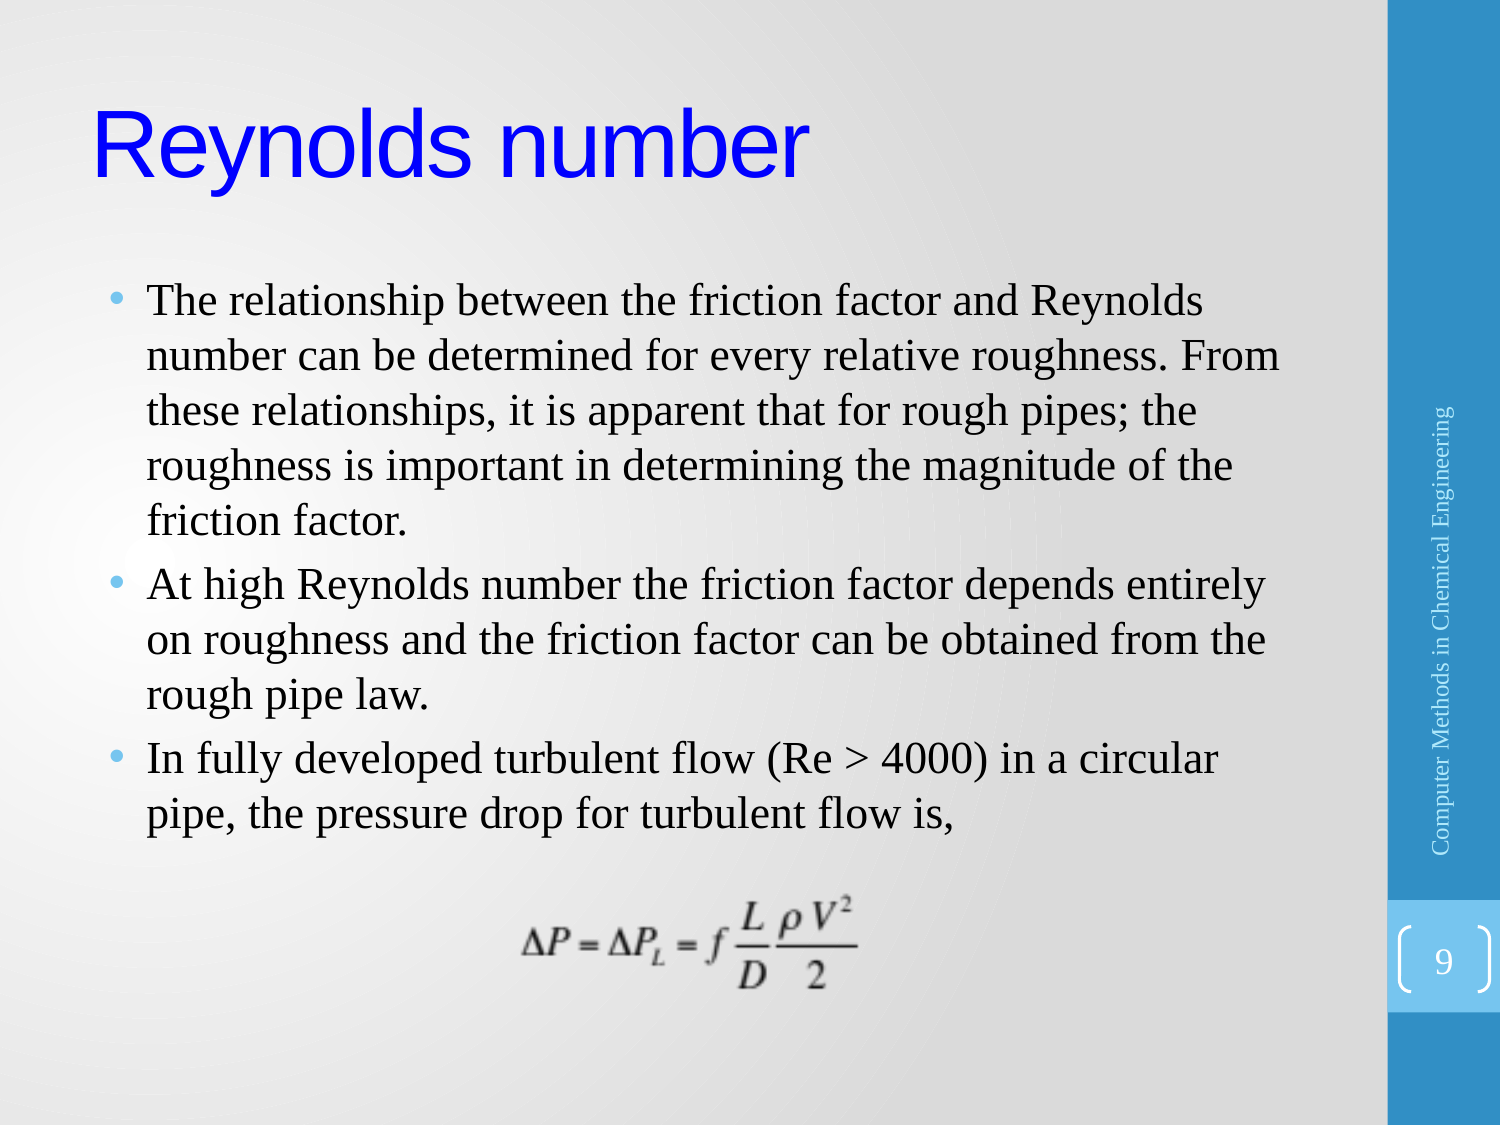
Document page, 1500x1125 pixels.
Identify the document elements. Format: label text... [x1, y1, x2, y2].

footer Computer Methods in Chemical Engineering [1408, 391, 1469, 889]
title Reynolds number [75, 45, 1325, 233]
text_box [516, 887, 861, 993]
slide_number 9 [1397, 925, 1492, 994]
list The relationship between the friction factor and Reynolds number can be determined for every relative roughness. From these relationships, it is apparent that for rough pipes; the roughness is important in determining the magnitude of the friction factor. At high Reynolds number the friction factor depends entirely on roughness and the friction factor can be obtained from the rough pipe law. In fully developed turbulent flow (Re > 4000) in a circular pipe, the pressure drop for turbulent flow is, [75, 262, 1325, 1050]
